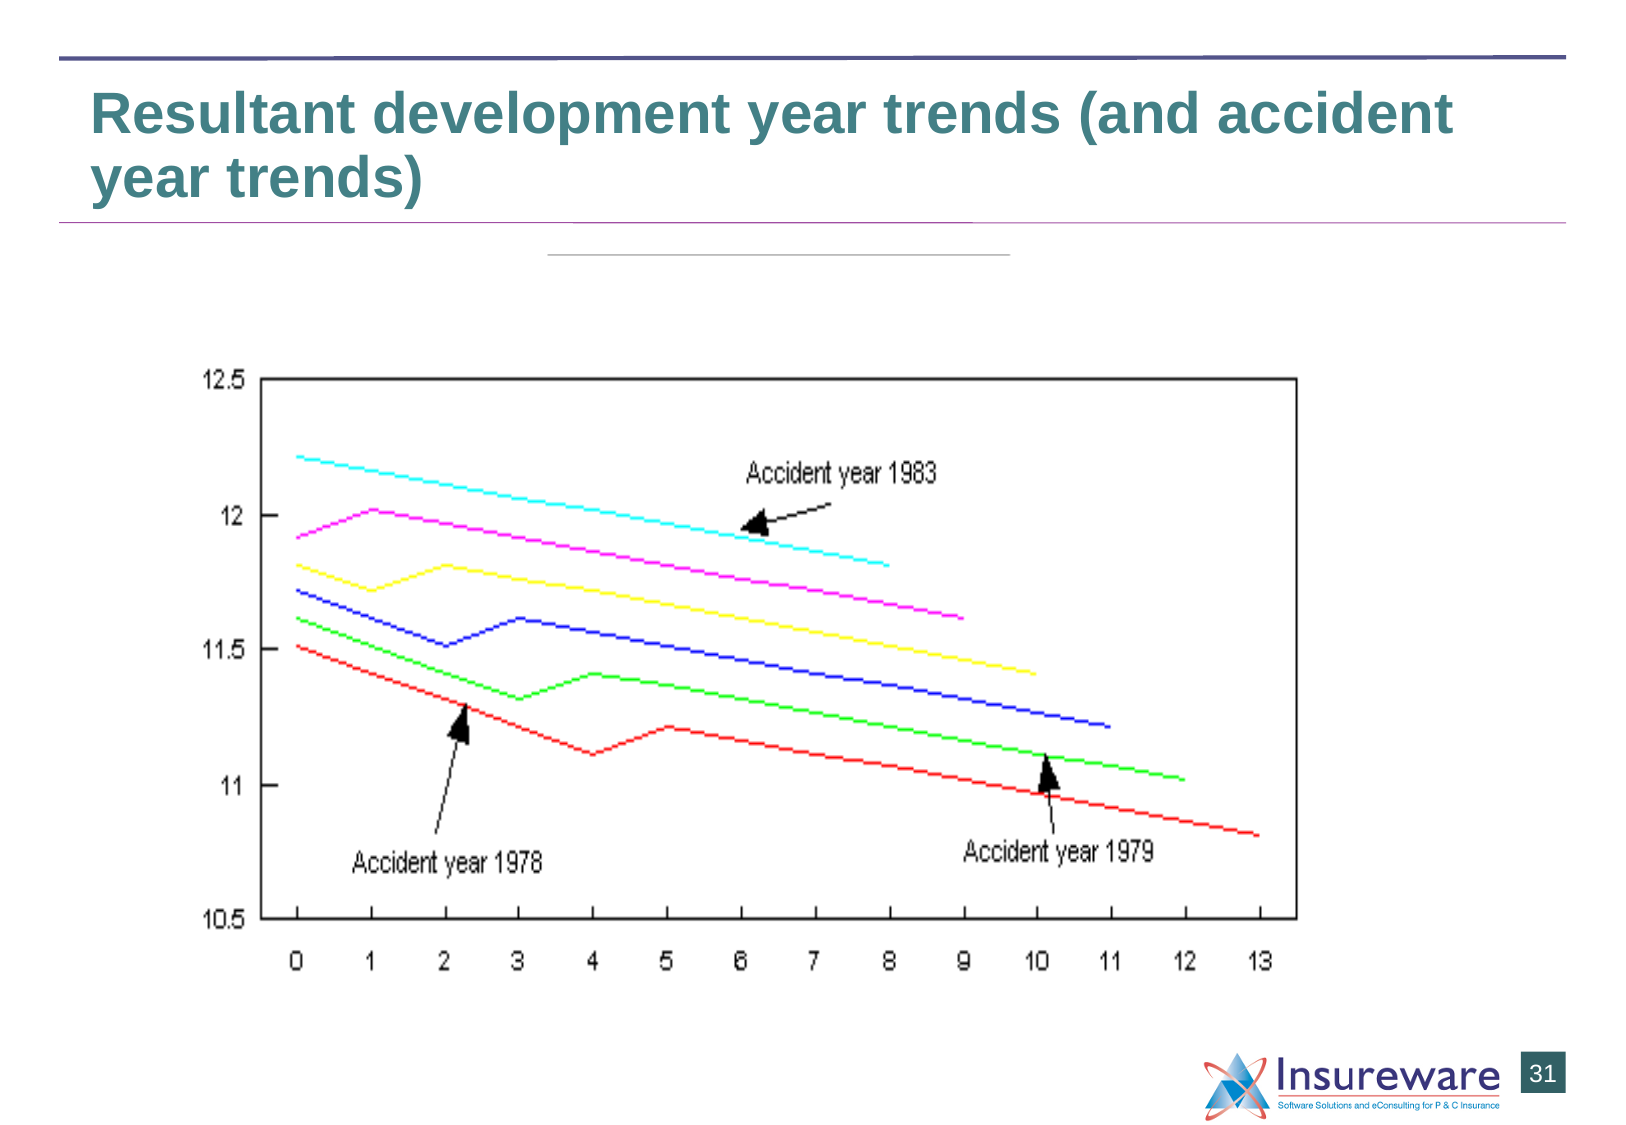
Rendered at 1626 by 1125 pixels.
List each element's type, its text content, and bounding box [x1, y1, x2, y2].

slide_number 30 [1520, 1051, 1566, 1093]
title Resultant development year trends (and accident year trends) [90, 79, 1568, 204]
picture [1202, 1052, 1500, 1122]
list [162, 231, 1463, 1038]
